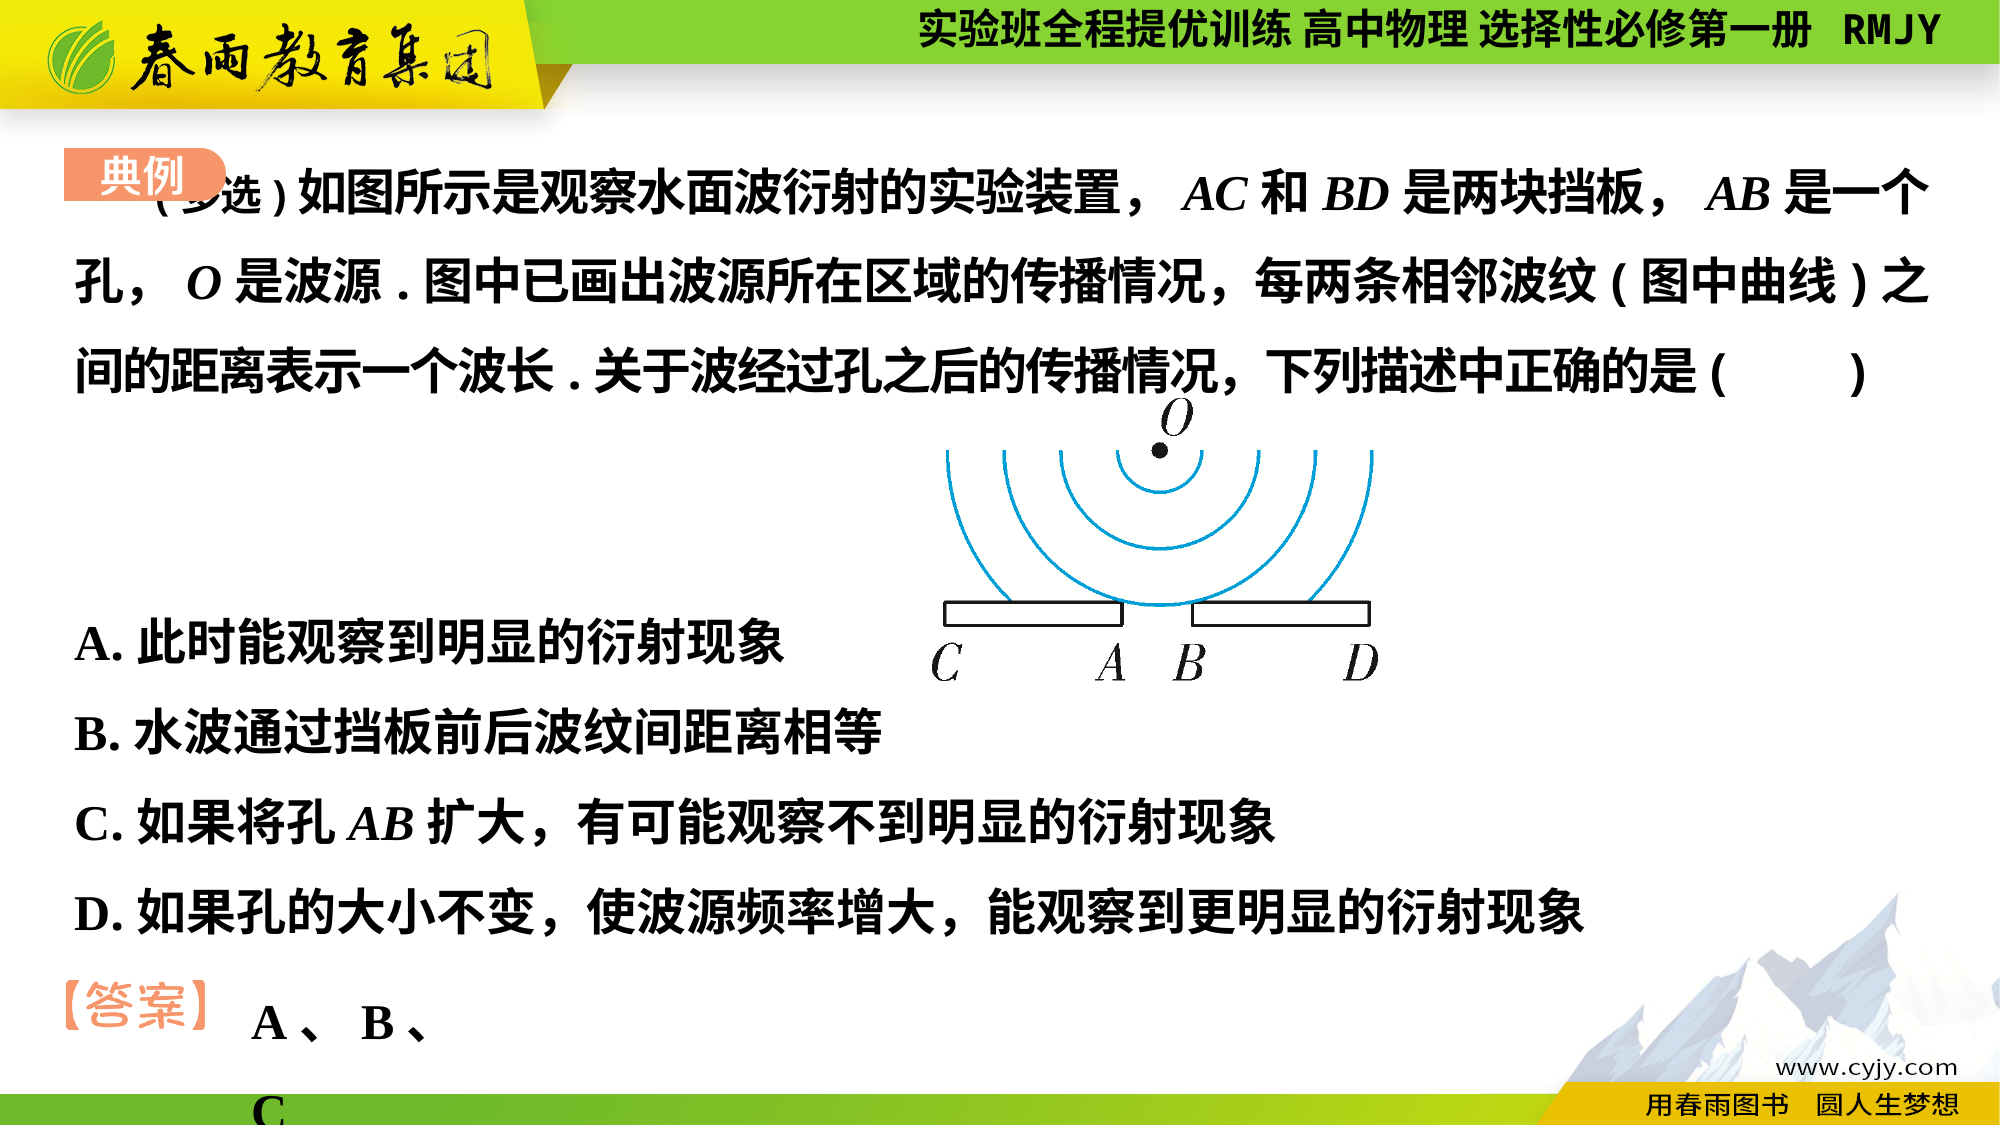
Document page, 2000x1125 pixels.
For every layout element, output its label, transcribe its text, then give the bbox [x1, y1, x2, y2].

picture [0, 0, 2000, 1125]
list (多选)如图所示是观察水面波衍射的实验装置，AC和BD是两块挡板，AB是一个孔，O是波源.图中已画出波源所在区域的传播情况，每两条相邻波纹(图中曲线)之间的距离表示一个波长.关于波经过孔之后的传播情况，下列描述中正确的是( ) A.此时能观察到明显的衍射现象 B.水波通过挡板前后波纹间距离相等 C.如果将孔AB扩大，有可能观察不到明显的衍射现象 D.如果孔的大小不变，使波源频率增大，能观察到更明显的衍射现象 [59, 122, 1944, 956]
text_box A、B、C [236, 952, 472, 1057]
